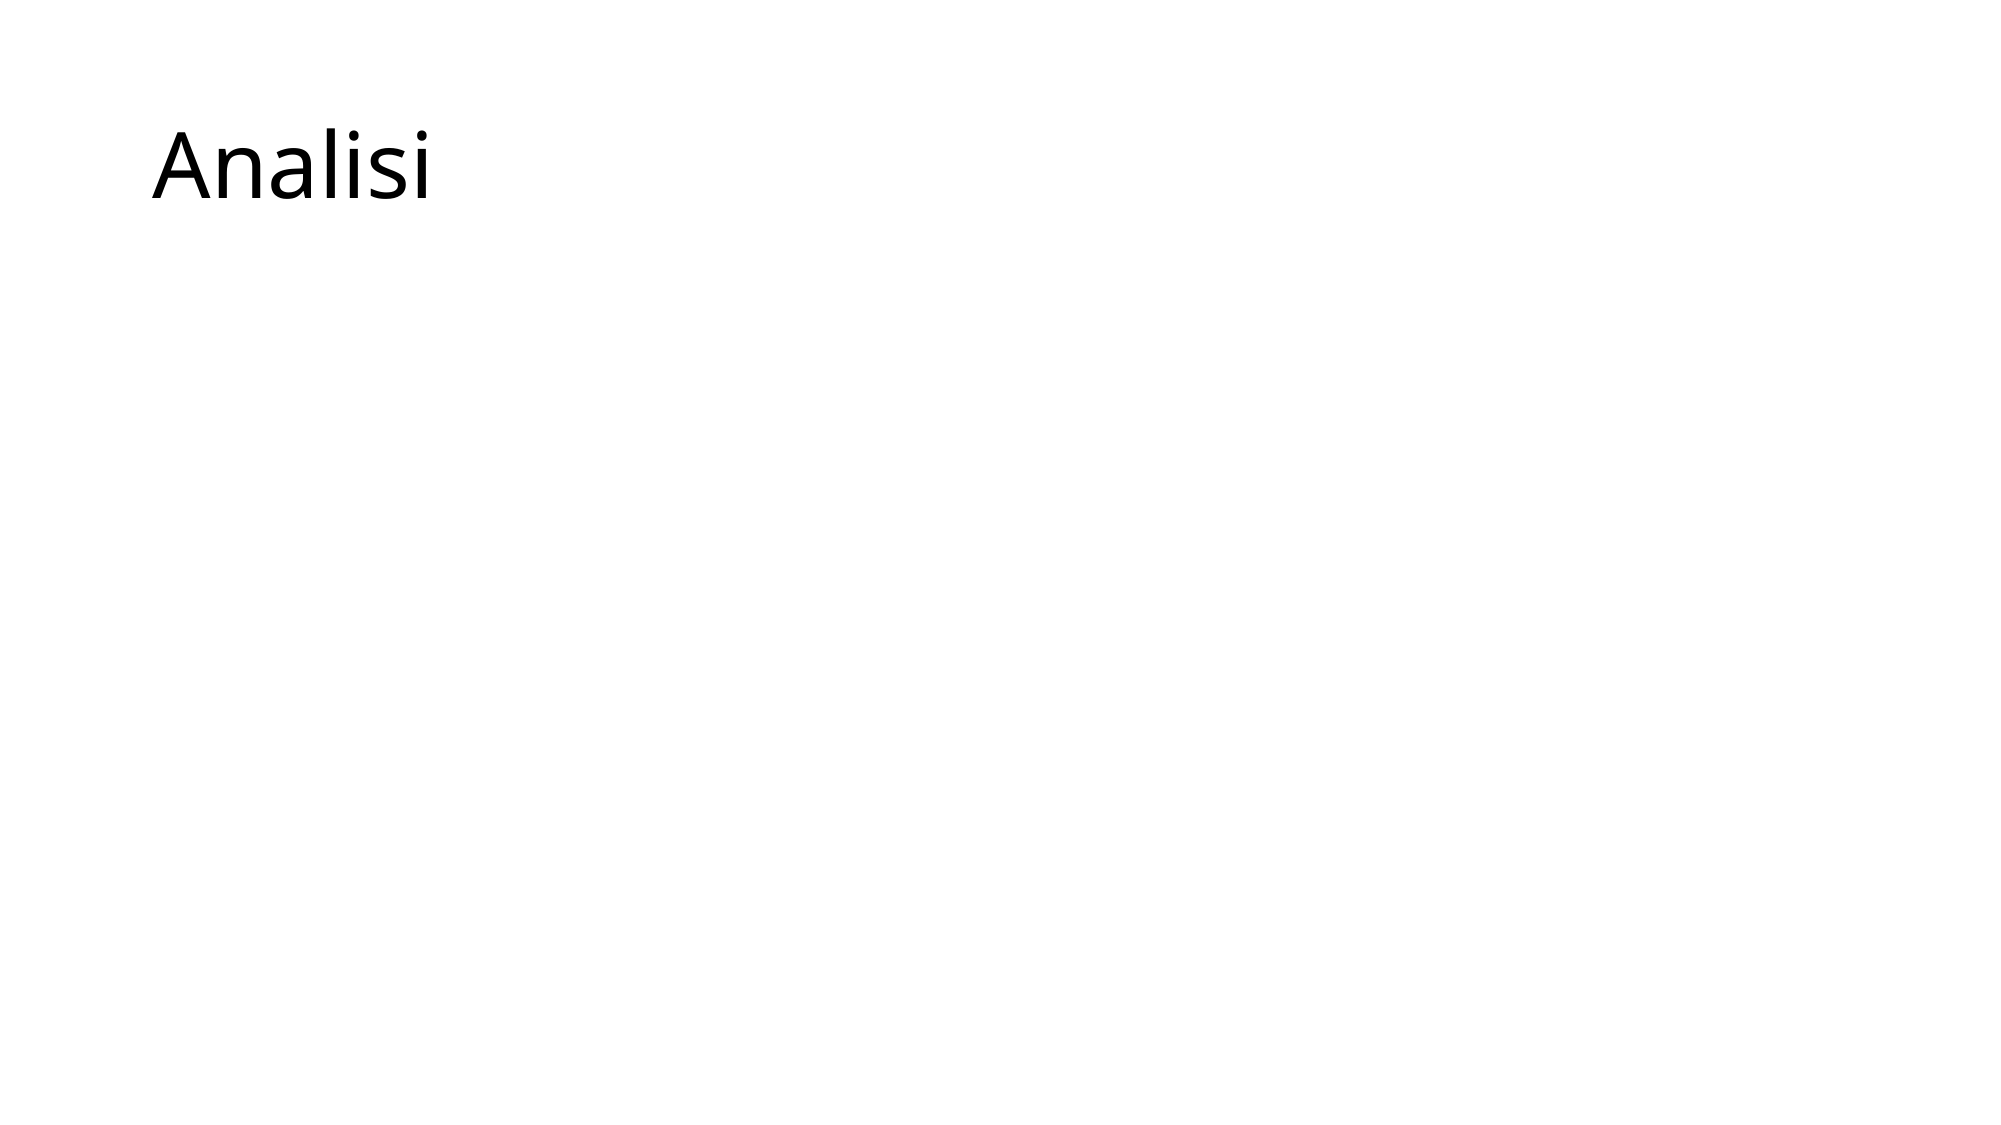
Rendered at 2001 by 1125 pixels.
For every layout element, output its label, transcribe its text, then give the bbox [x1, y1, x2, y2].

title Analisi [137, 59, 1863, 278]
